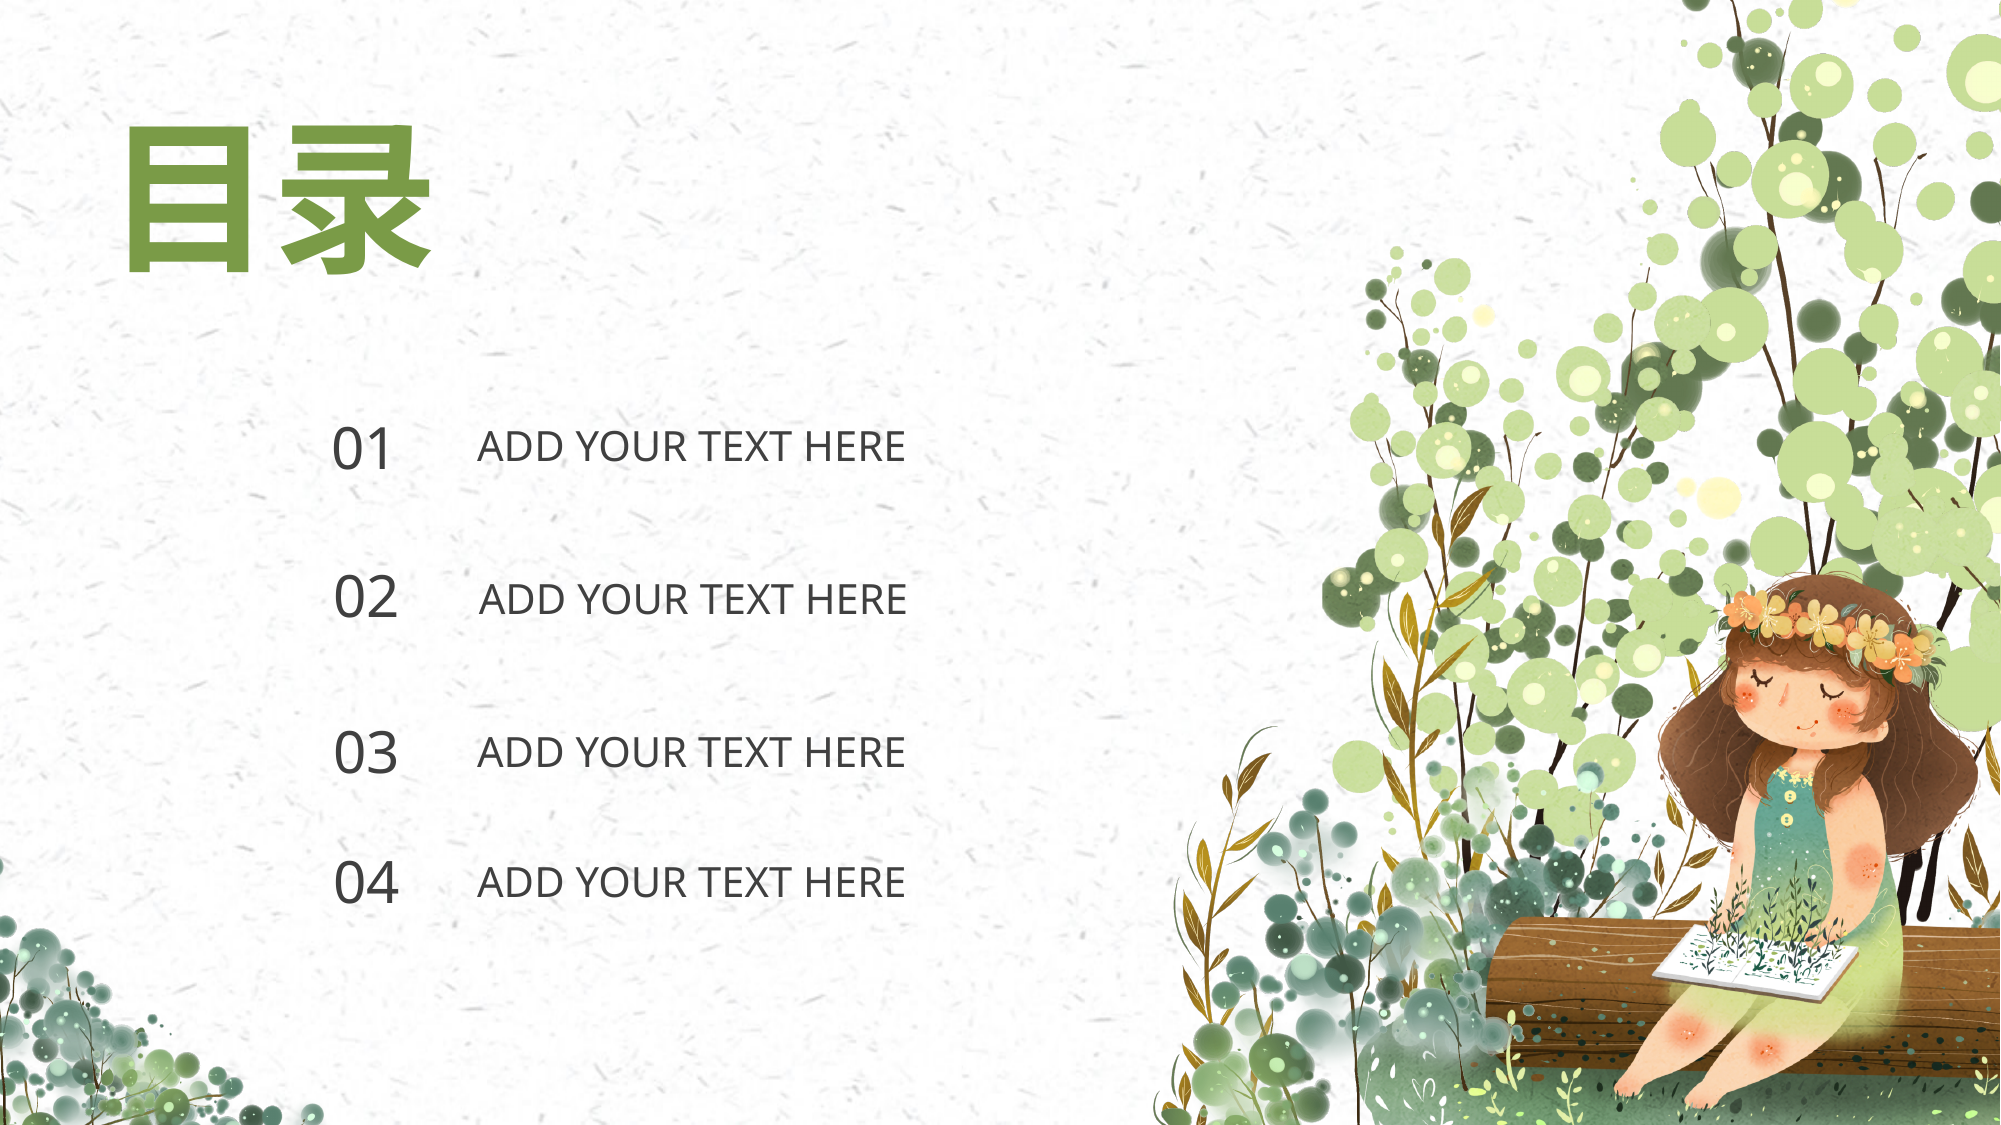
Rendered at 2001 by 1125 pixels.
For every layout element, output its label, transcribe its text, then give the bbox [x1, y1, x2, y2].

text_box ADD YOUR TEXT HERE [462, 822, 991, 940]
text_box ADD YOUR TEXT HERE [462, 692, 991, 810]
text_box ADD YOUR TEXT HERE [463, 539, 993, 657]
text_box 03 [301, 707, 432, 793]
text_box 02 [301, 552, 432, 637]
text_box 01 [299, 403, 430, 489]
text_box ADD YOUR TEXT HERE [462, 385, 991, 503]
text_box 04 [301, 837, 432, 923]
text_box 目录 [91, 85, 482, 300]
picture [0, 0, 2001, 1125]
